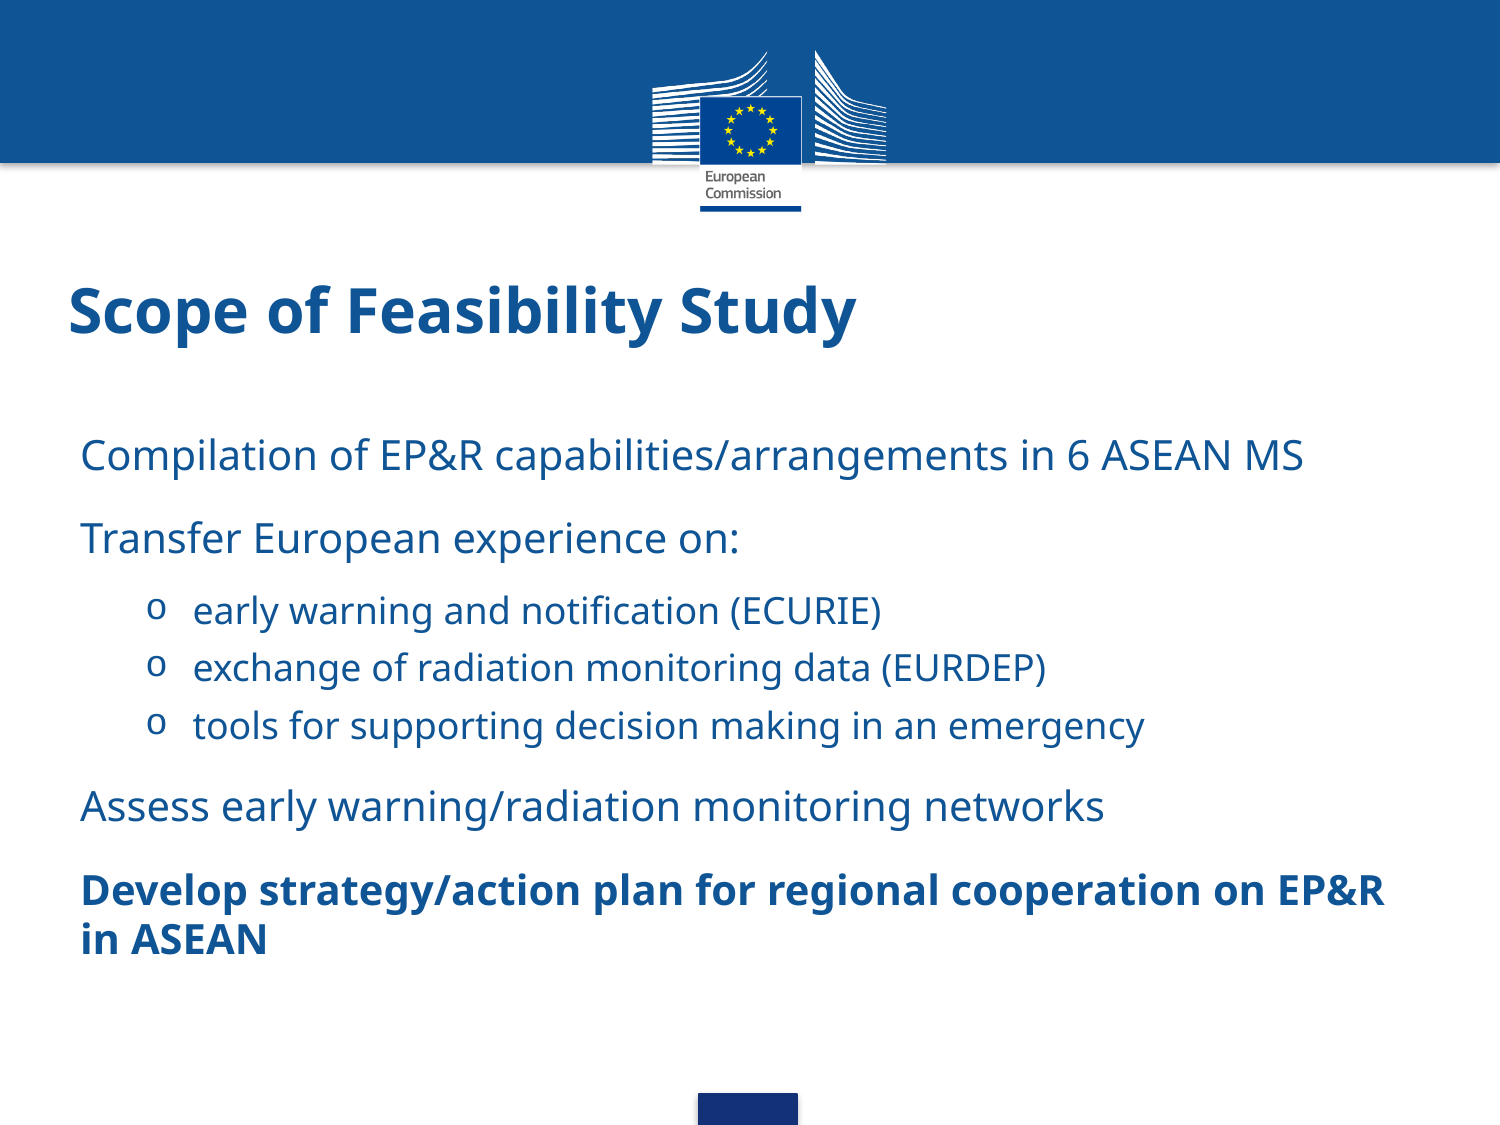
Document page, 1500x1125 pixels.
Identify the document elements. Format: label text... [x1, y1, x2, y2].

title Scope of Feasibility Study [52, 231, 1404, 386]
list Compilation of EP&R capabilities/arrangements in 6 ASEAN MS Transfer European experience on: early warning and notification (ECURIE) exchange of radiation monitoring data (EURDEP) tools for supporting decision making in an emergency Assess early warning/radiation monitoring networks Develop strategy/action plan for regional cooperation on EP&R in ASEAN [64, 420, 1416, 1018]
